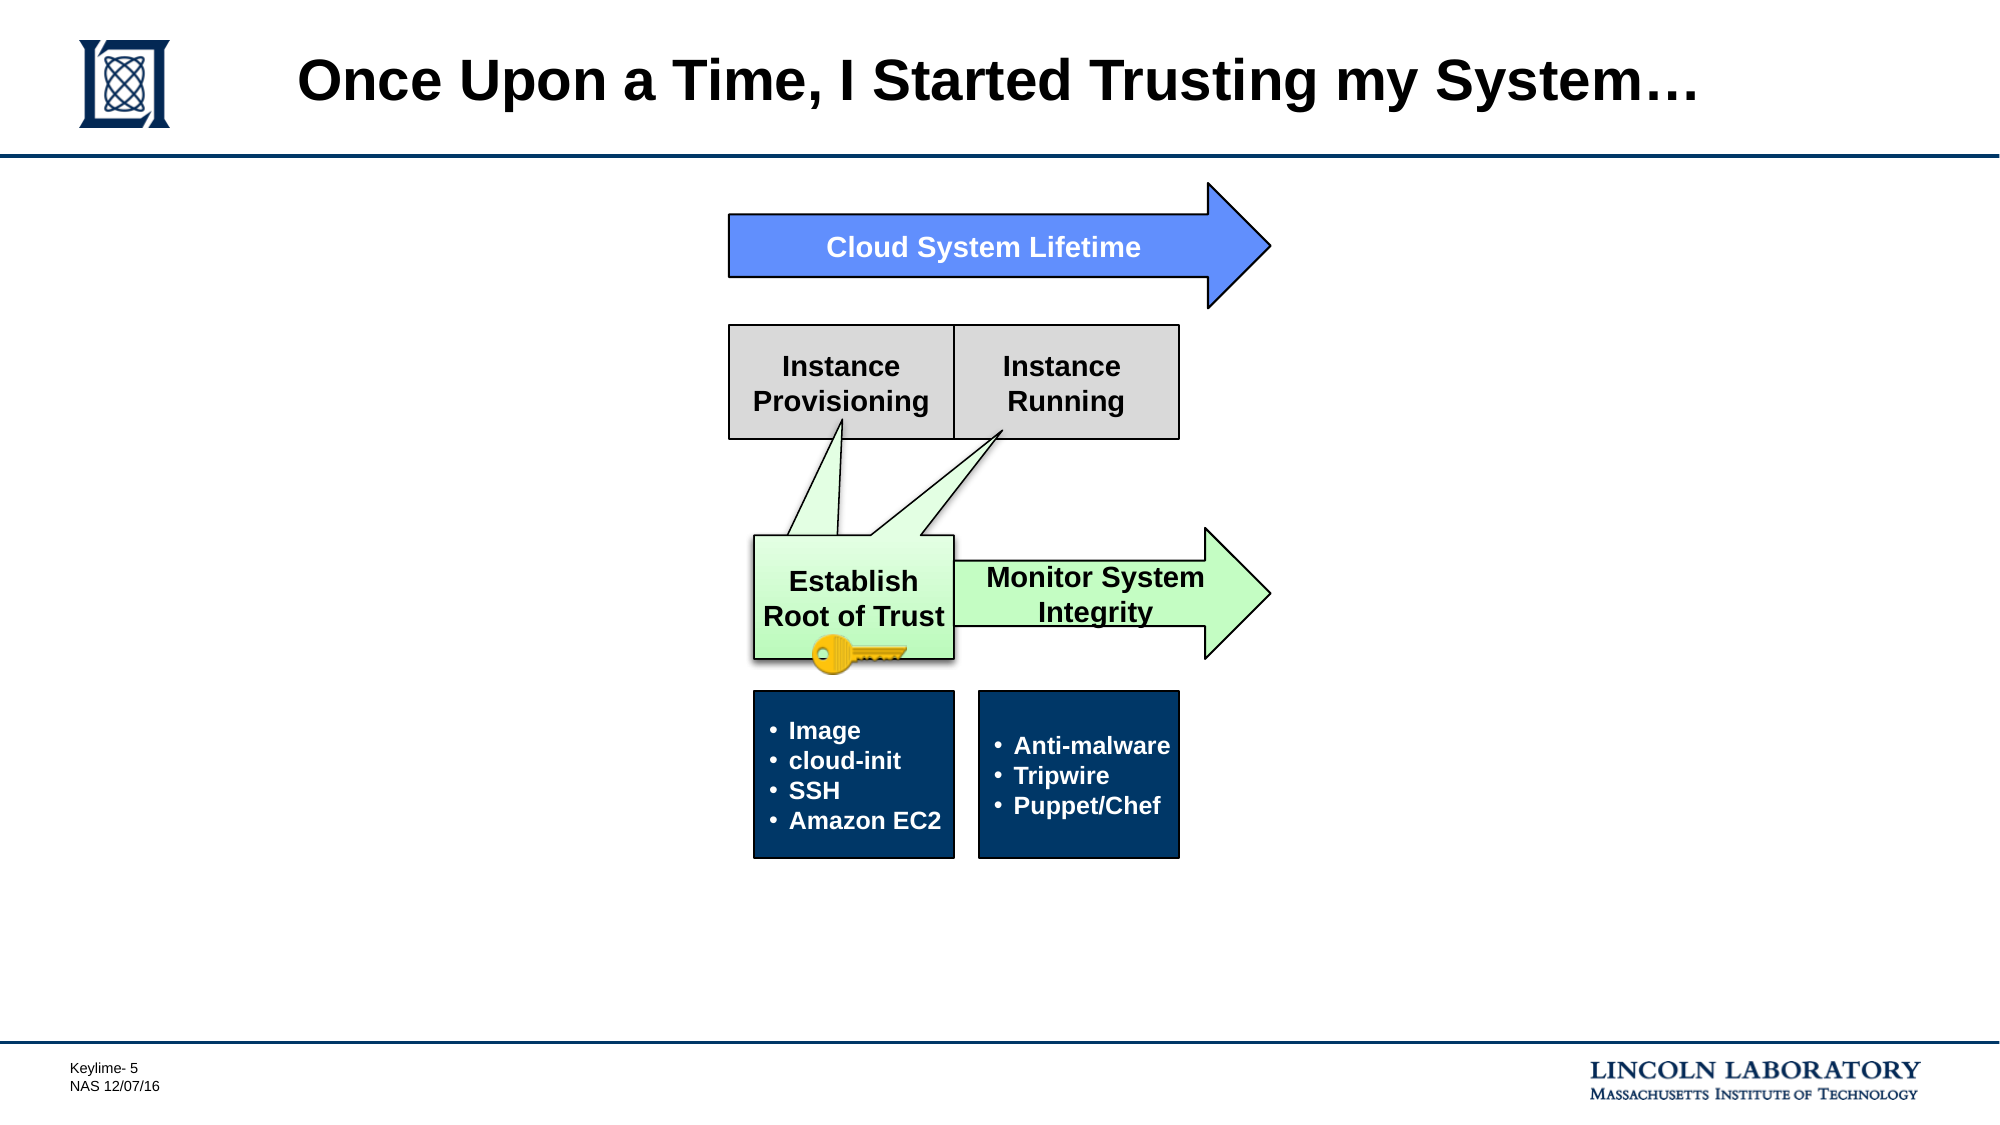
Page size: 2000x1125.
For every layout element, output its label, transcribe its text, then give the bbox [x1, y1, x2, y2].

picture [1588, 1061, 1921, 1100]
title Once Upon a Time, I Started Trusting my System… [205, 16, 1794, 151]
picture [79, 40, 170, 128]
text_box Instance Provisioning [728, 325, 953, 440]
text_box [753, 535, 955, 859]
text_box Monitor System Integrity [959, 527, 1271, 659]
text_box Cloud System Lifetime [728, 183, 1271, 309]
text_box Anti-malware Tripwire Puppet/Chef [978, 691, 1179, 859]
text_box Instance Running [953, 325, 1179, 440]
